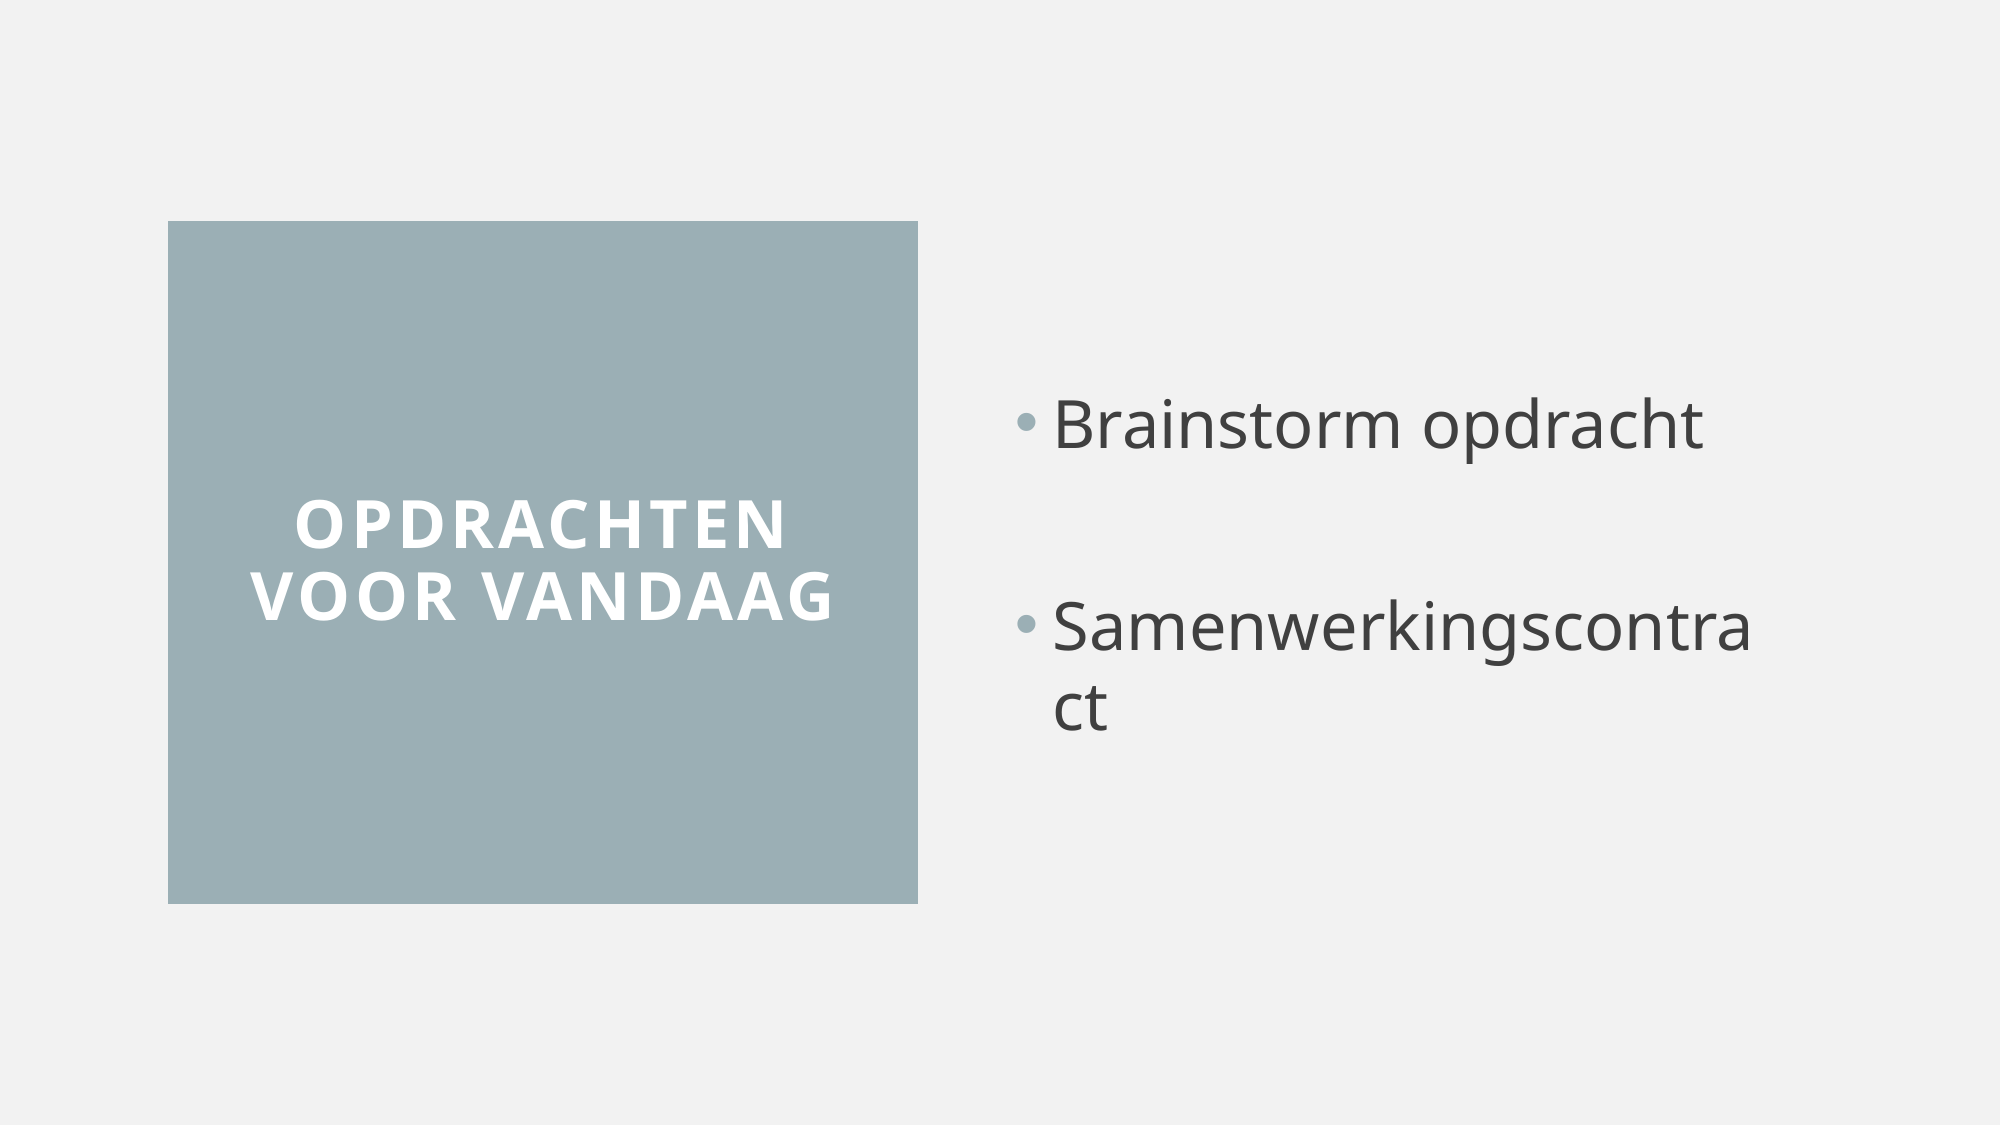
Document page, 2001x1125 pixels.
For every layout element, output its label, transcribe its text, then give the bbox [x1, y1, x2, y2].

title Opdrachten voor vandaag [181, 234, 905, 891]
list Brainstorm opdracht Samenwerkingscontract [999, 236, 1791, 888]
